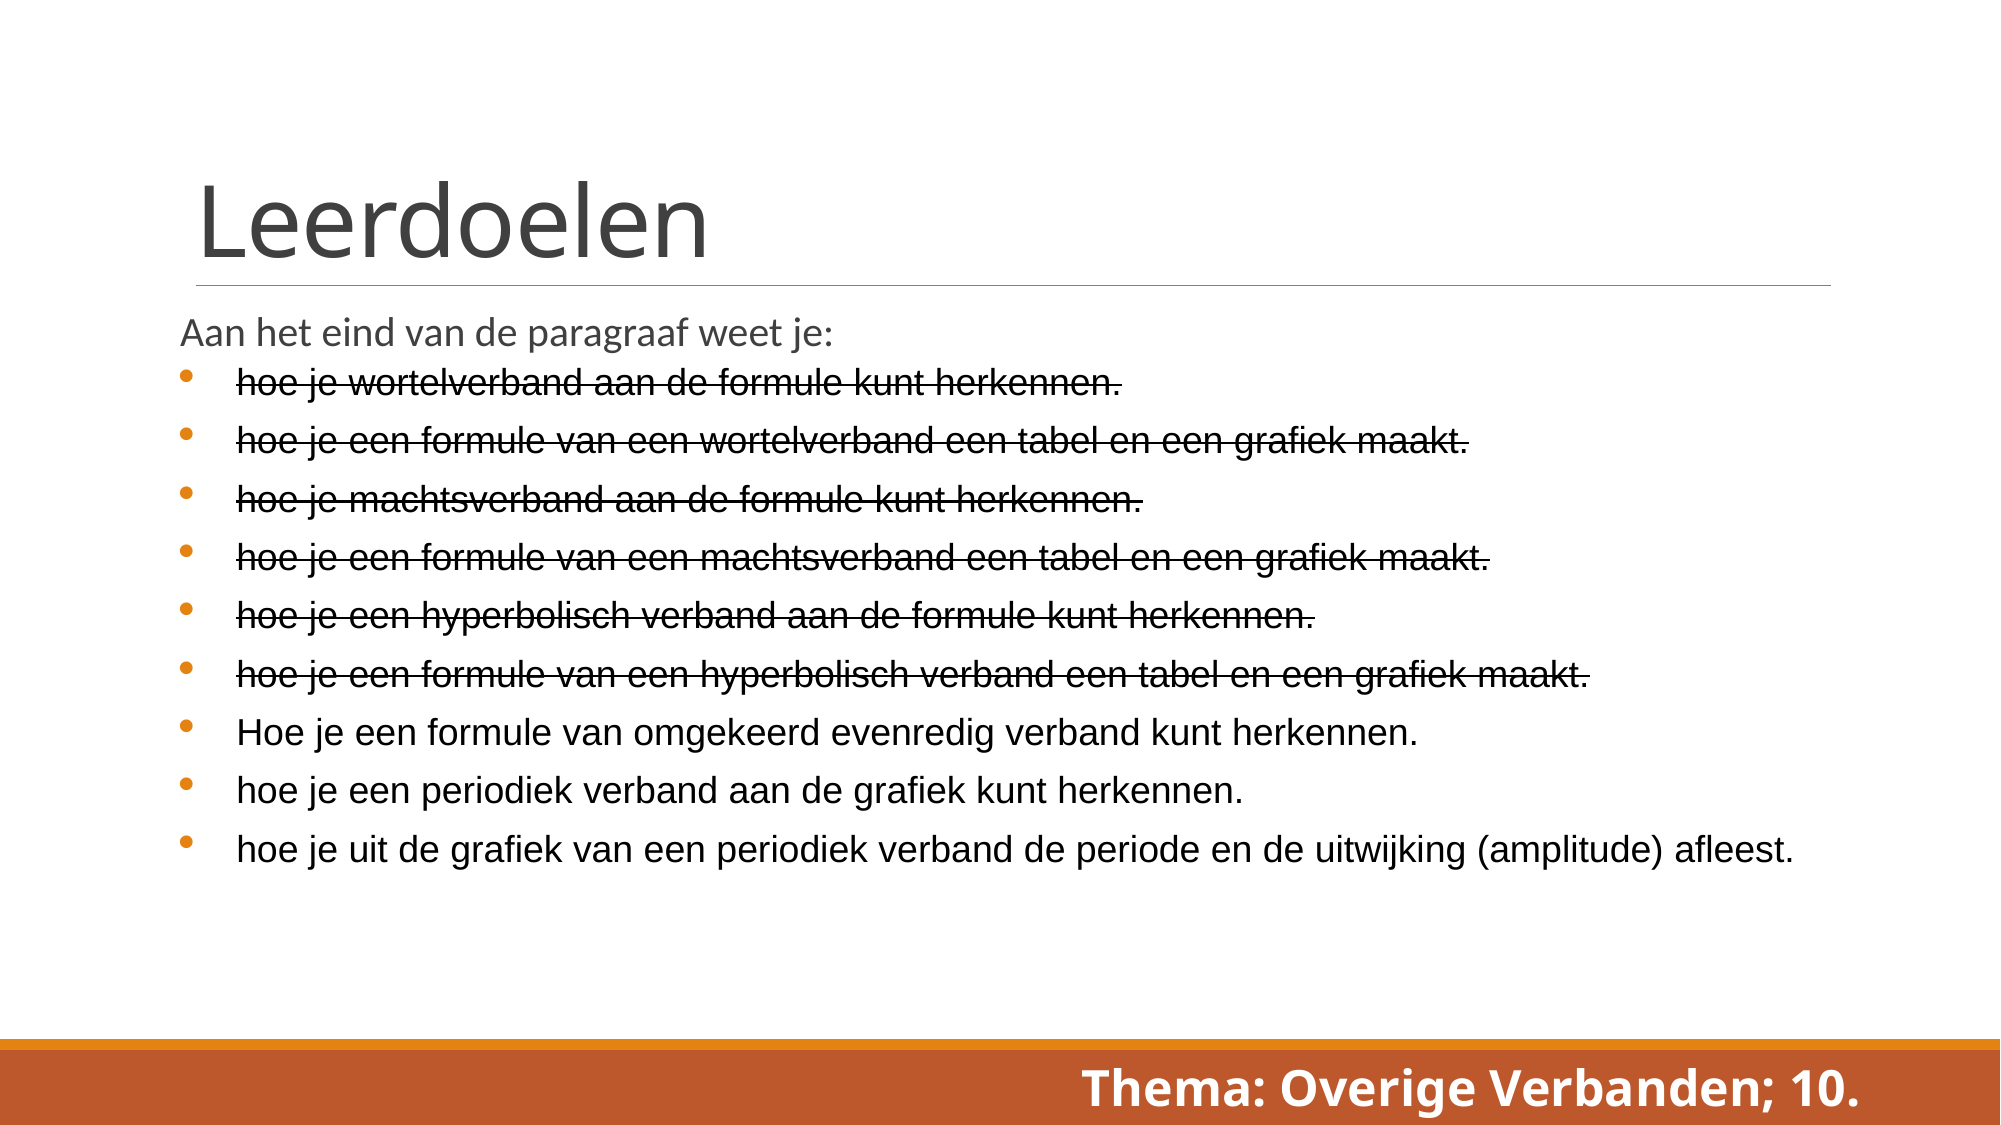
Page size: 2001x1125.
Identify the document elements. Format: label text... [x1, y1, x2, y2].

text_box Thema: Overige Verbanden; 10. Machtsverbanden [957, 1049, 1985, 1125]
list Aan het eind van de paragraaf weet je: hoe je wortelverband aan de formule kunt herkennen. hoe je een formule van een wortelverband een tabel en een grafiek maakt. hoe je machtsverband aan de formule kunt herkennen. hoe je een formule van een machtsverband een tabel en een grafiek maakt. hoe je een hyperbolisch verband aan de formule kunt herkennen. hoe je een formule van een hyperbolisch verband een tabel en een grafiek maakt. Hoe je een formule van omgekeerd evenredig verband kunt herkennen. hoe je een periodiek verband aan de grafiek kunt herkennen. hoe je uit de grafiek van een periodiek verband de periode en de uitwijking (amplitude) afleest. [180, 302, 1830, 963]
title Leerdoelen [180, 47, 1830, 285]
